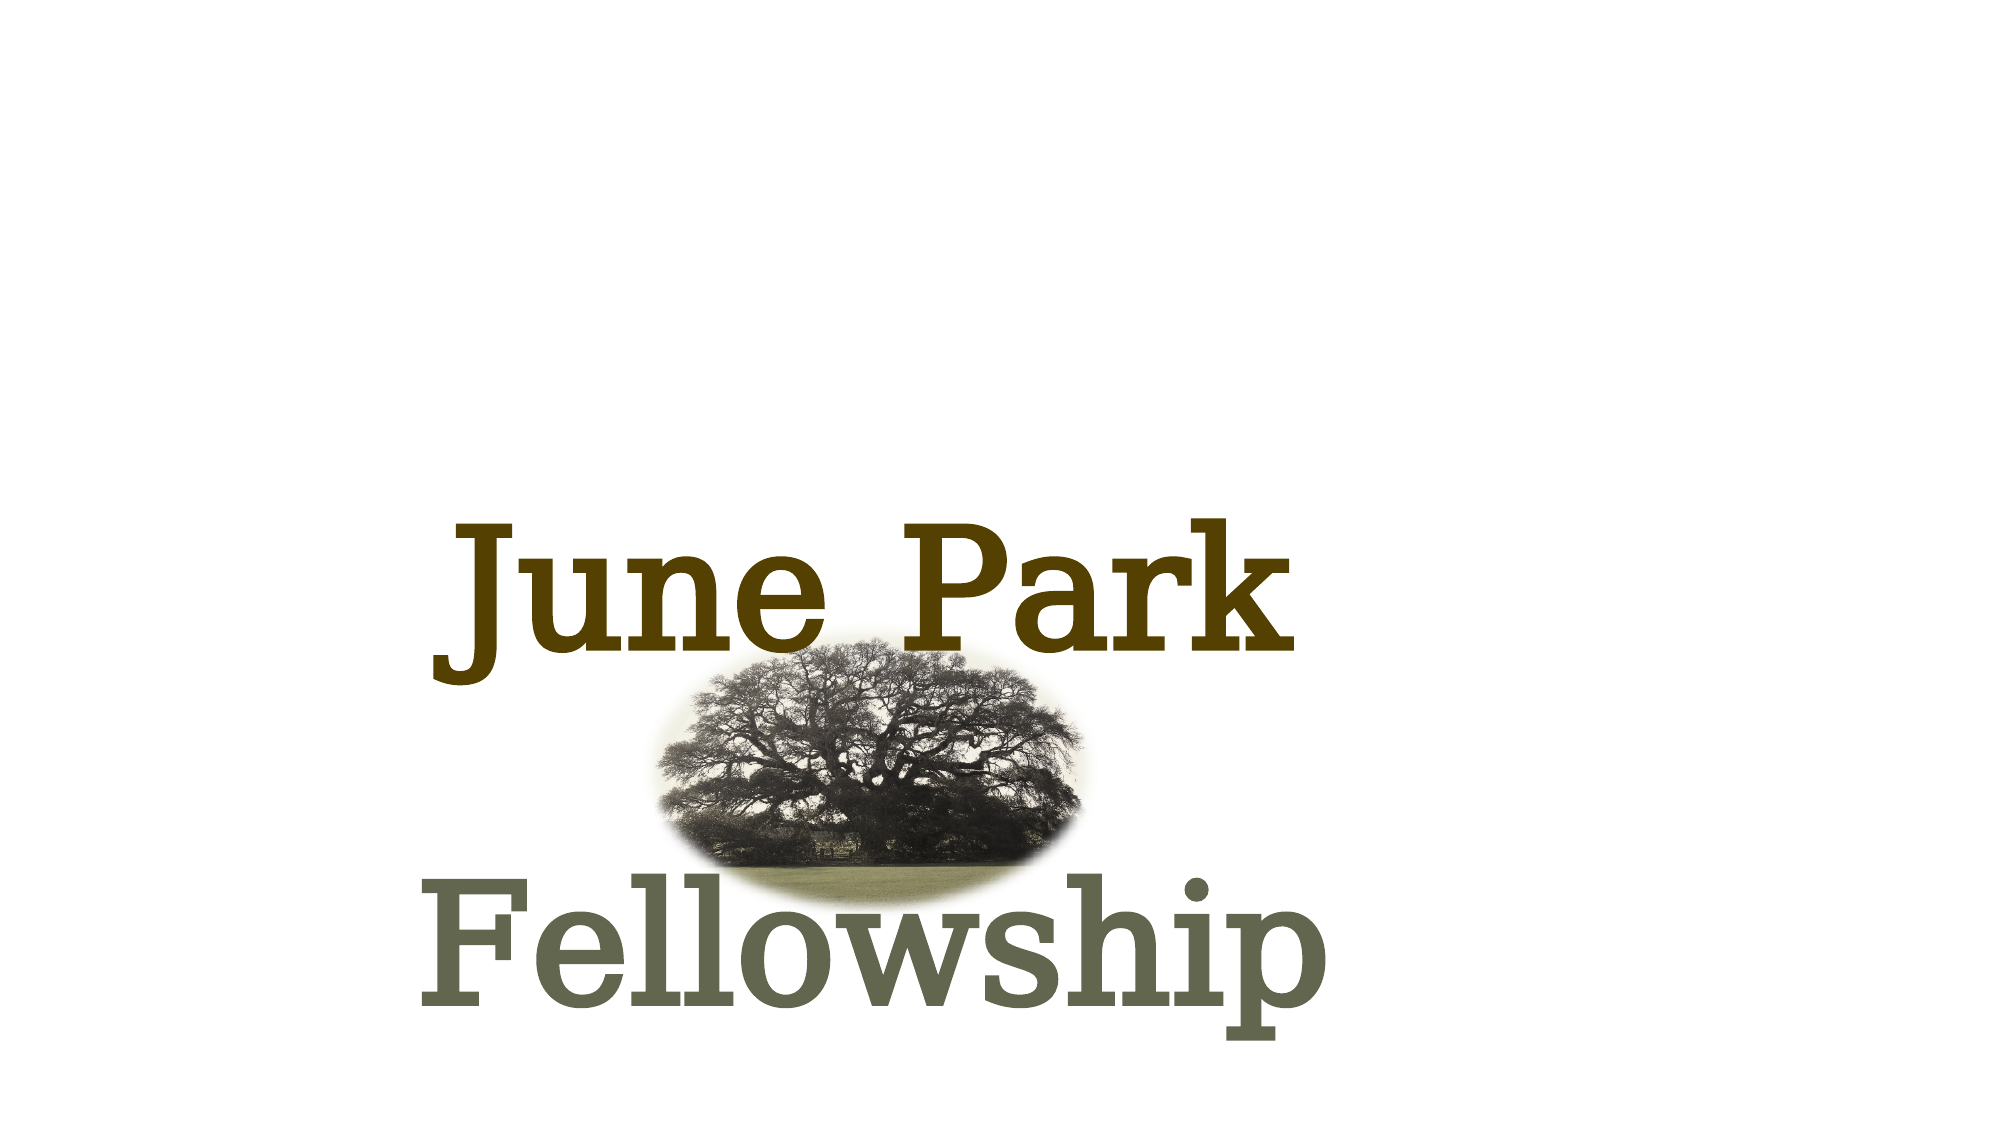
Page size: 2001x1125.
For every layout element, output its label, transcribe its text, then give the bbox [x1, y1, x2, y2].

picture [637, 617, 1103, 920]
text_box Park [883, 473, 1305, 689]
text_box June [435, 473, 846, 689]
text_box Fellowship [400, 829, 1347, 1044]
